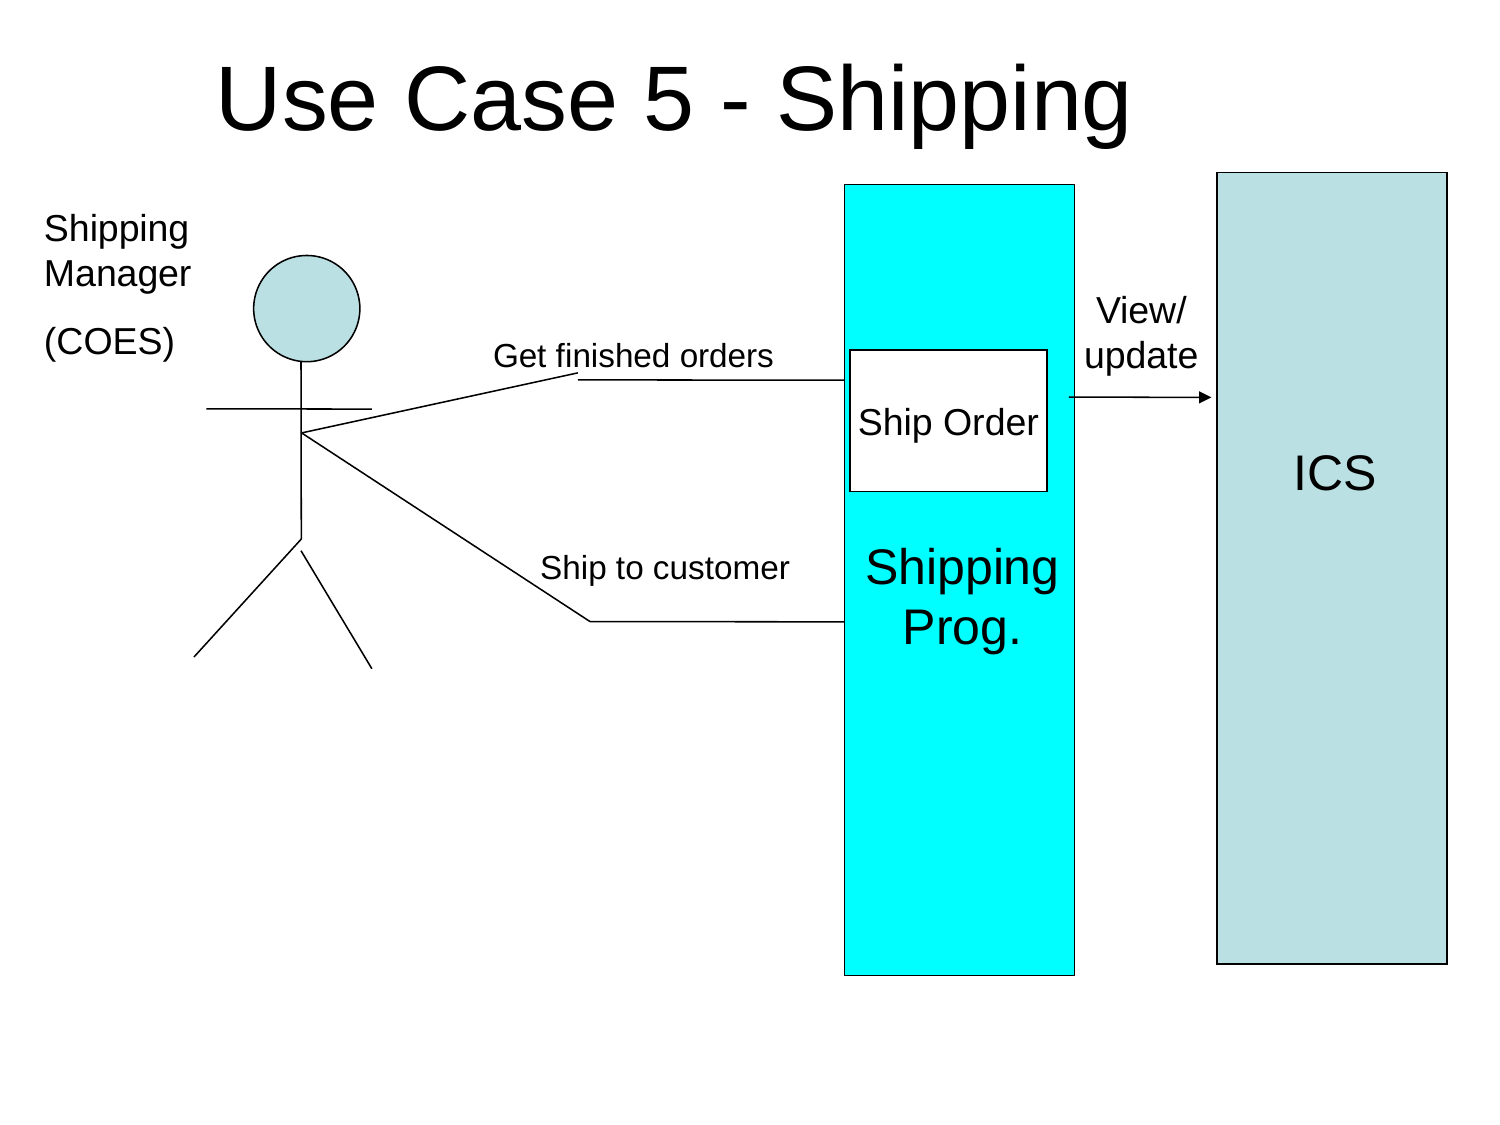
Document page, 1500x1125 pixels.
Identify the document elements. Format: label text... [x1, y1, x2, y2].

text_box Shipping Prog. [844, 527, 1081, 663]
text_box [1068, 391, 1212, 404]
text_box View/ update [1069, 278, 1214, 385]
text_box Get finished orders [478, 326, 844, 382]
title Use Case 5 - Shipping [0, 0, 1351, 172]
text_box [844, 184, 1075, 527]
text_box Ship Order [849, 350, 1047, 492]
text_box ICS [1234, 432, 1436, 508]
text_box Shipping Manager (COES) [29, 196, 254, 371]
text_box [254, 255, 360, 362]
text_box [844, 663, 1075, 976]
text_box [1216, 172, 1447, 965]
text_box [0, 45, 1319, 244]
text_box Ship to customer [525, 538, 844, 594]
